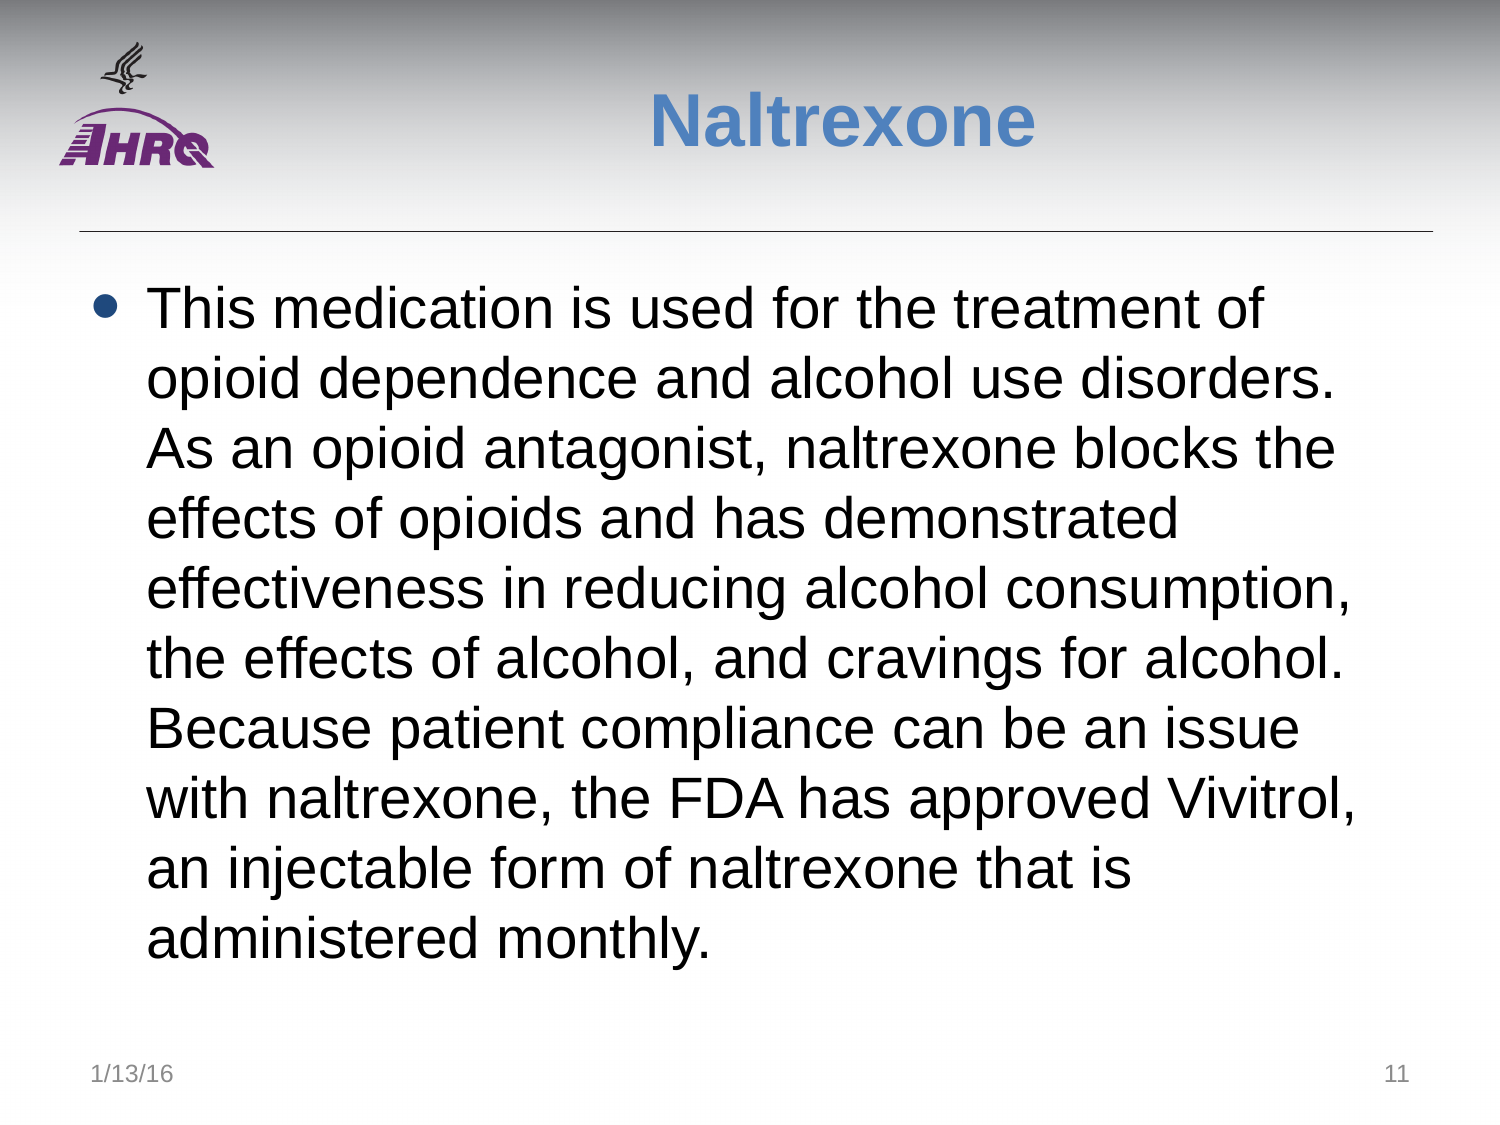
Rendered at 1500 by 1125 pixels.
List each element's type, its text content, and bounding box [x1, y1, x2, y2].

picture [0, 0, 1500, 1125]
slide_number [75, 1042, 425, 1103]
list This medication is used for the treatment of opioid dependence and alcohol use disorders. As an opioid antagonist, naltrexone blocks the effects of opioids and has demonstrated effectiveness in reducing alcohol consumption, the effects of alcohol, and cravings for alcohol. Because patient compliance can be an issue with naltrexone, the FDA has approved Vivitrol, an injectable form of naltrexone that is administered monthly. [75, 262, 1425, 1005]
title Naltrexone [262, 45, 1425, 188]
slide_number 11 [1074, 1042, 1425, 1103]
